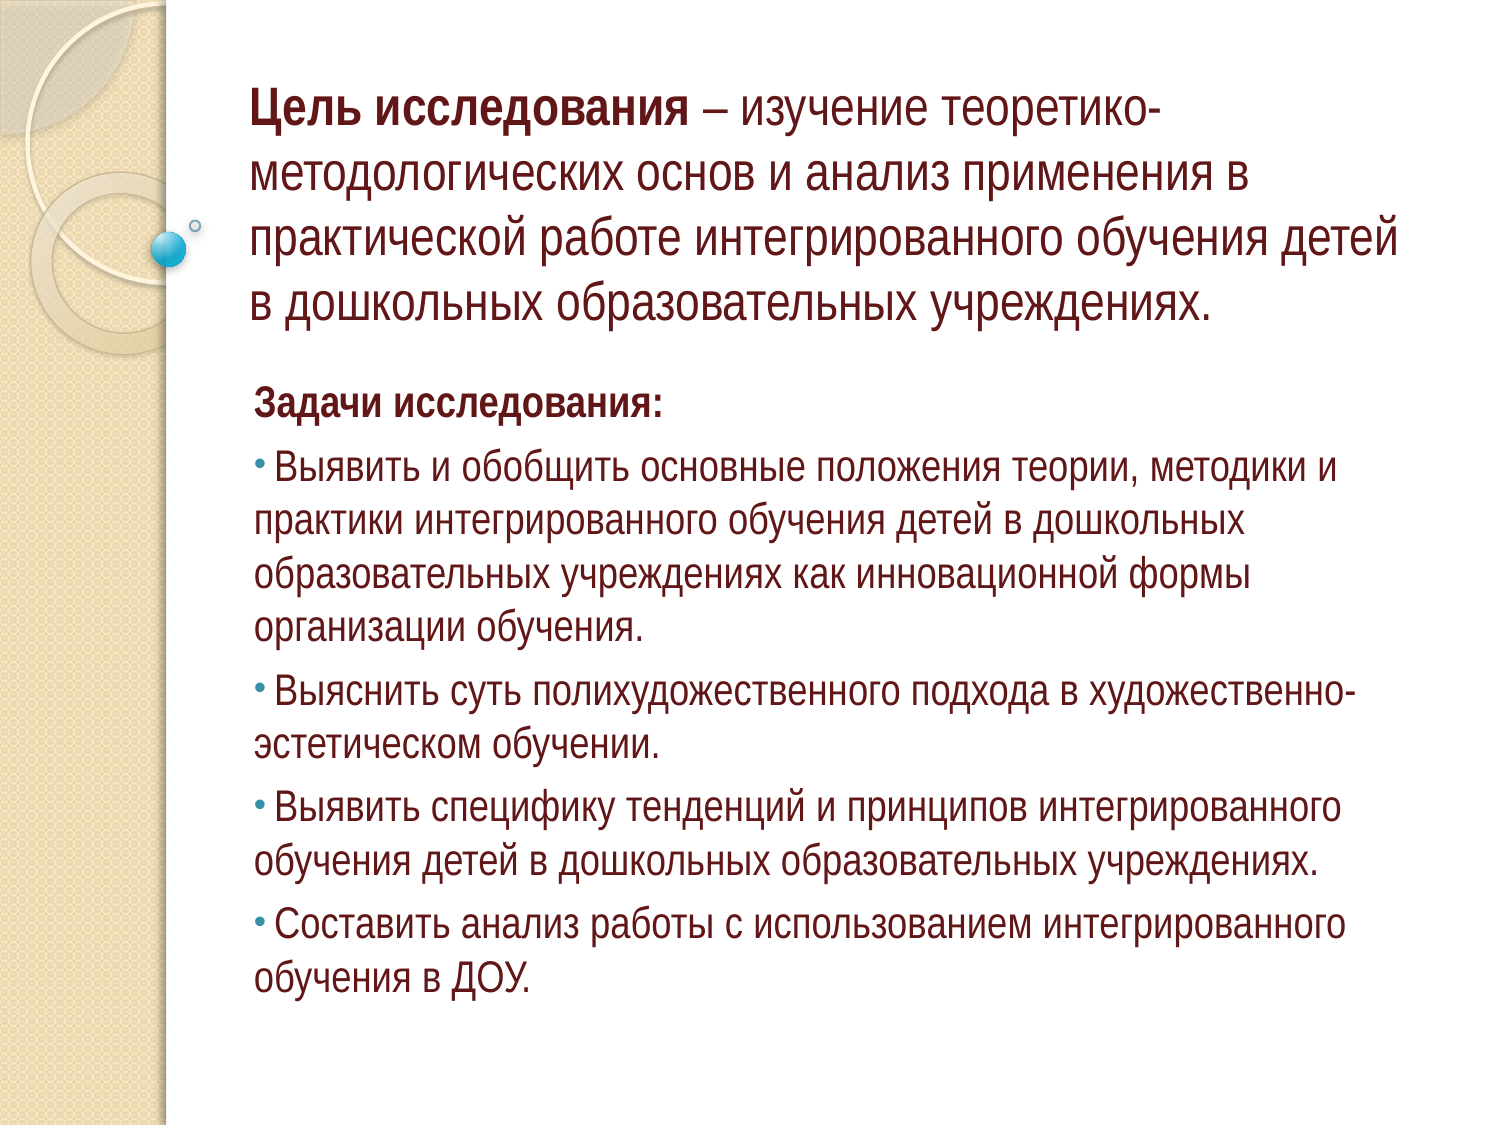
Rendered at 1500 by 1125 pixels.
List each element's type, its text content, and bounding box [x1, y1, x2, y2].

subtitle Задачи исследования: Выявить и обобщить основные положения теории, методики и практики интегрированного обучения детей в дошкольных образовательных учреждениях как инновационной формы организации обучения. Выяснить суть полихудожественного подхода в художественно-эстетическом обучении. Выявить специфику тенденций и принципов интегрированного обучения детей в дошкольных образовательных учреждениях. Составить анализ работы с использованием интегрированного обучения в ДОУ. [234, 373, 1451, 1012]
title Цель исследования – изучение теоретико-методологических основ и анализ применения в практической работе интегрированного обучения детей в дошкольных образовательных учреждениях. [234, 78, 1450, 373]
